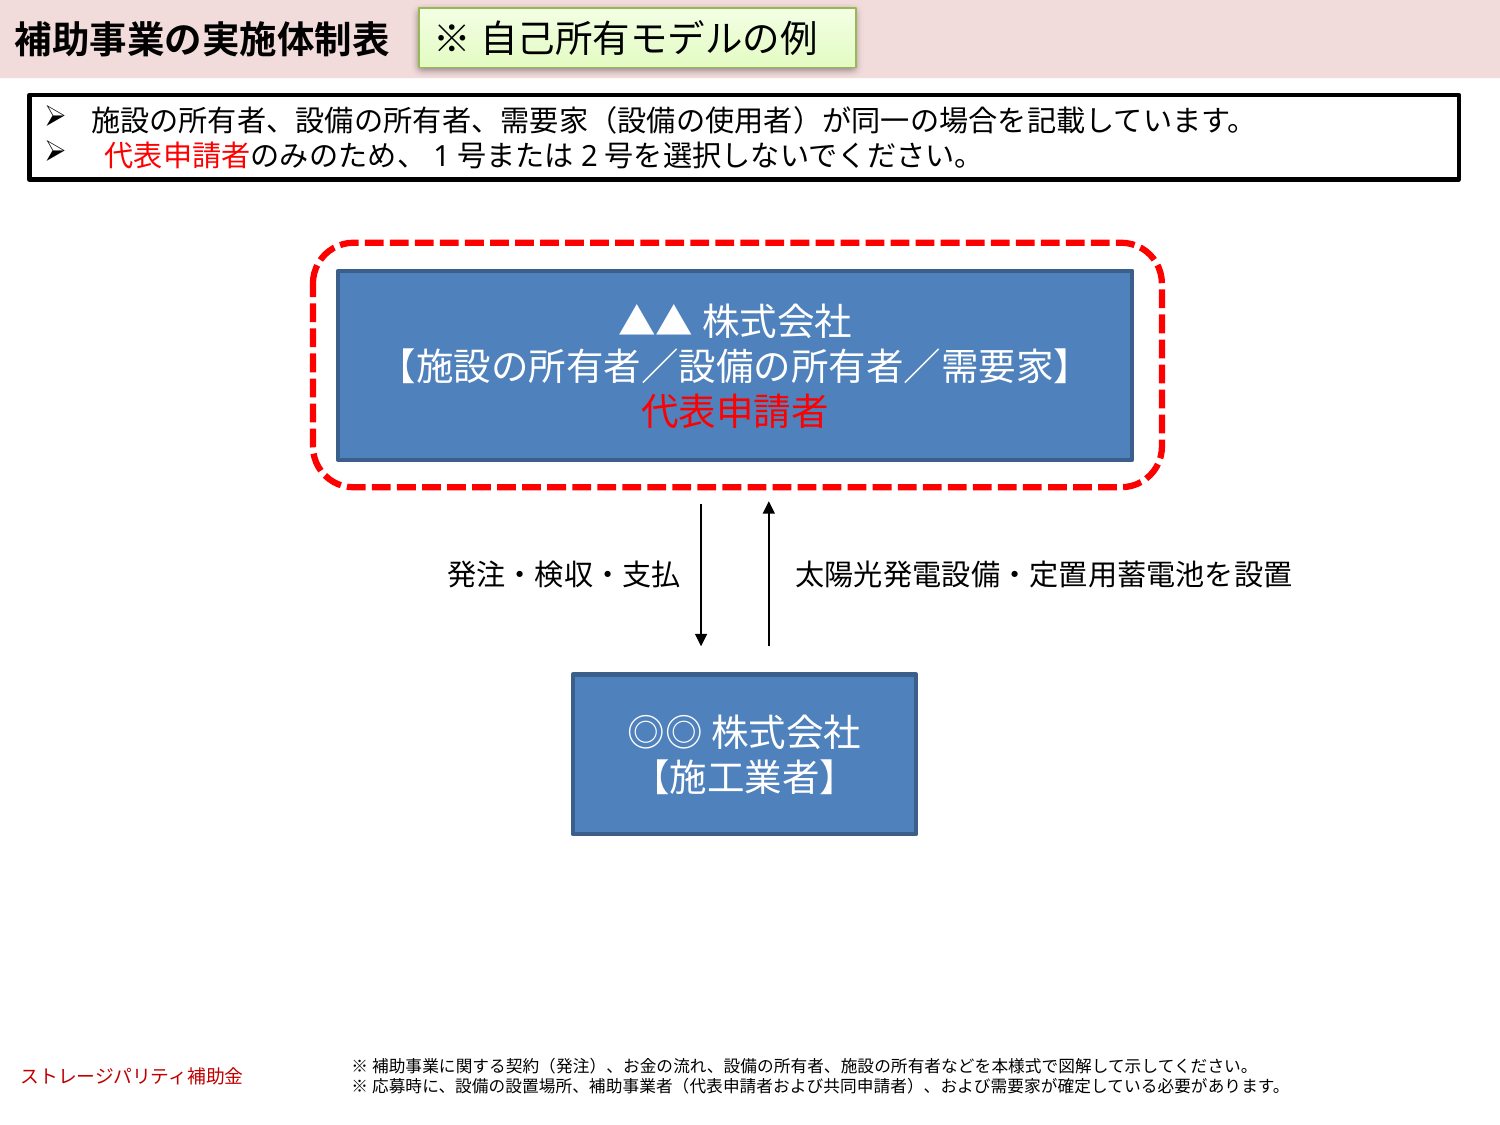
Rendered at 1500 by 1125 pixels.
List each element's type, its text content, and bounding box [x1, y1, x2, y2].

text_box ※自己所有モデルの例 [418, 7, 857, 68]
text_box 発注・検収・支払 [706, 548, 713, 599]
text_box ◎◎株式会社 【施工業者】 [571, 672, 918, 836]
text_box 太陽光発電設備・定置用蓄電池を設置 [780, 548, 1317, 599]
text_box 施設の所有者、設備の所有者、需要家（設備の使用者）が同一の場合を記載しています。 代表申請者のみのため、1号または2号を選択しないでください。 [27, 93, 1461, 182]
text_box 発注・検収・支払 [432, 548, 696, 599]
text_box [310, 240, 1165, 490]
